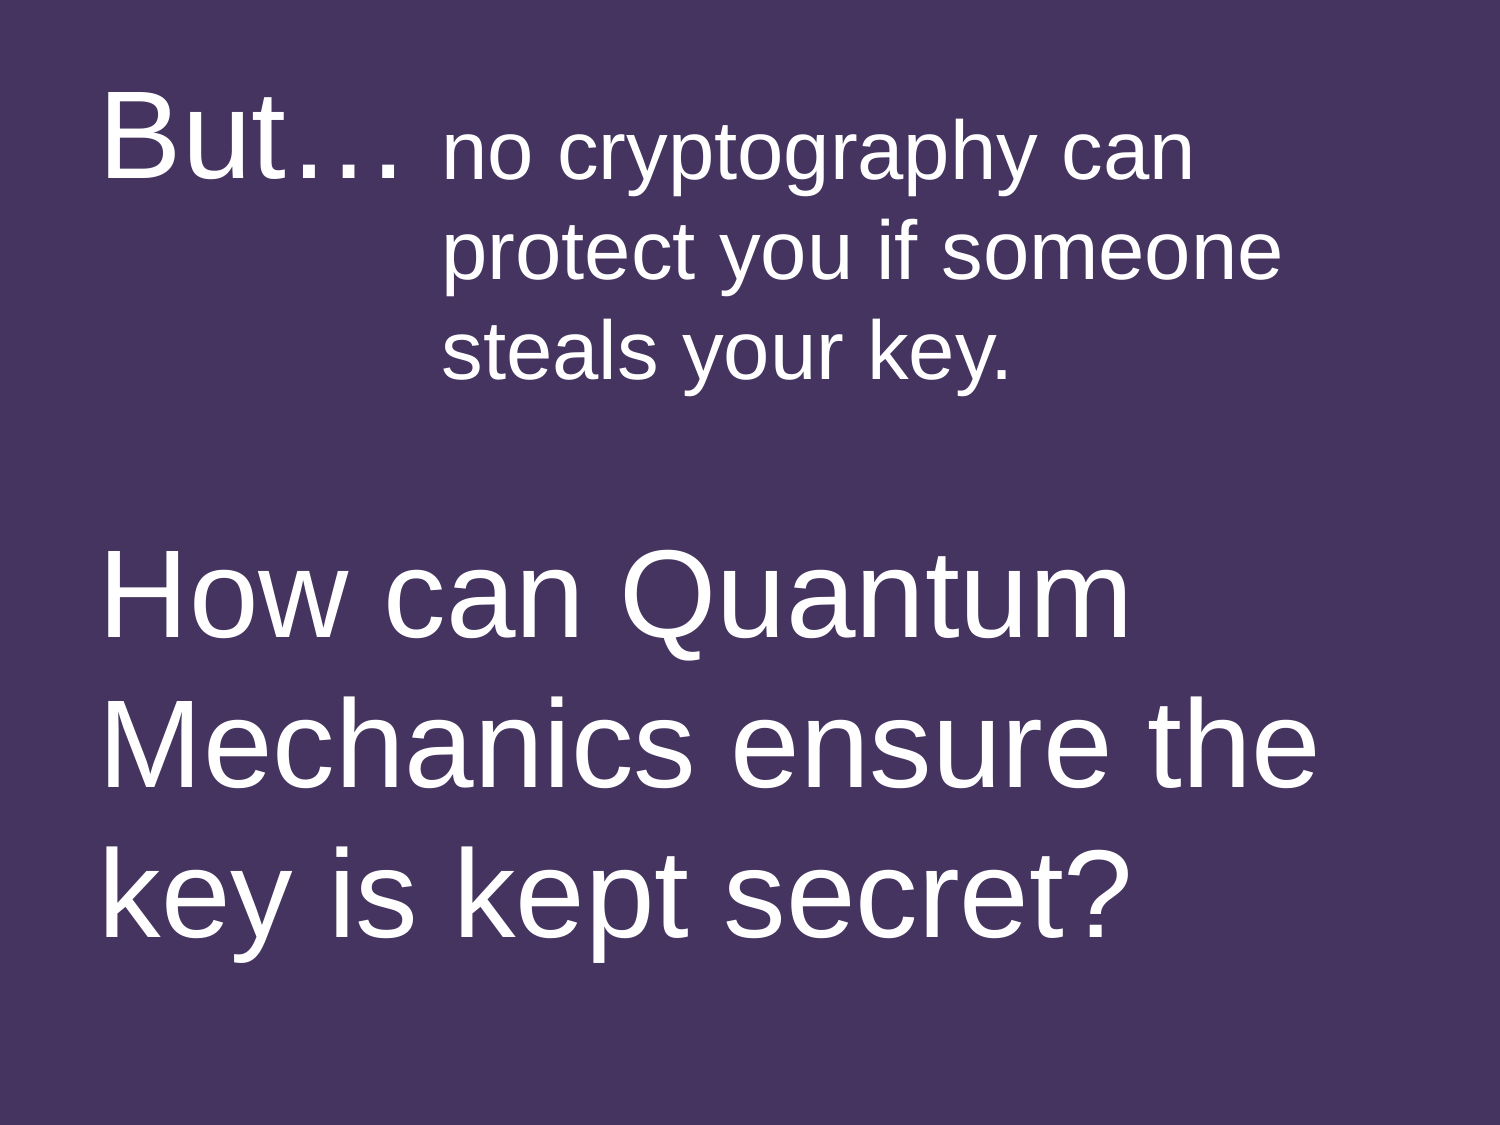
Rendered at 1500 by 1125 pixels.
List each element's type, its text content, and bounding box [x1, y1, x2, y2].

text_box no cryptography can protect you if someone steals your key. [441, 96, 1396, 448]
text_box How can Quantum Mechanics ensure the key is kept secret? [98, 512, 1500, 887]
title But… [98, 53, 495, 386]
